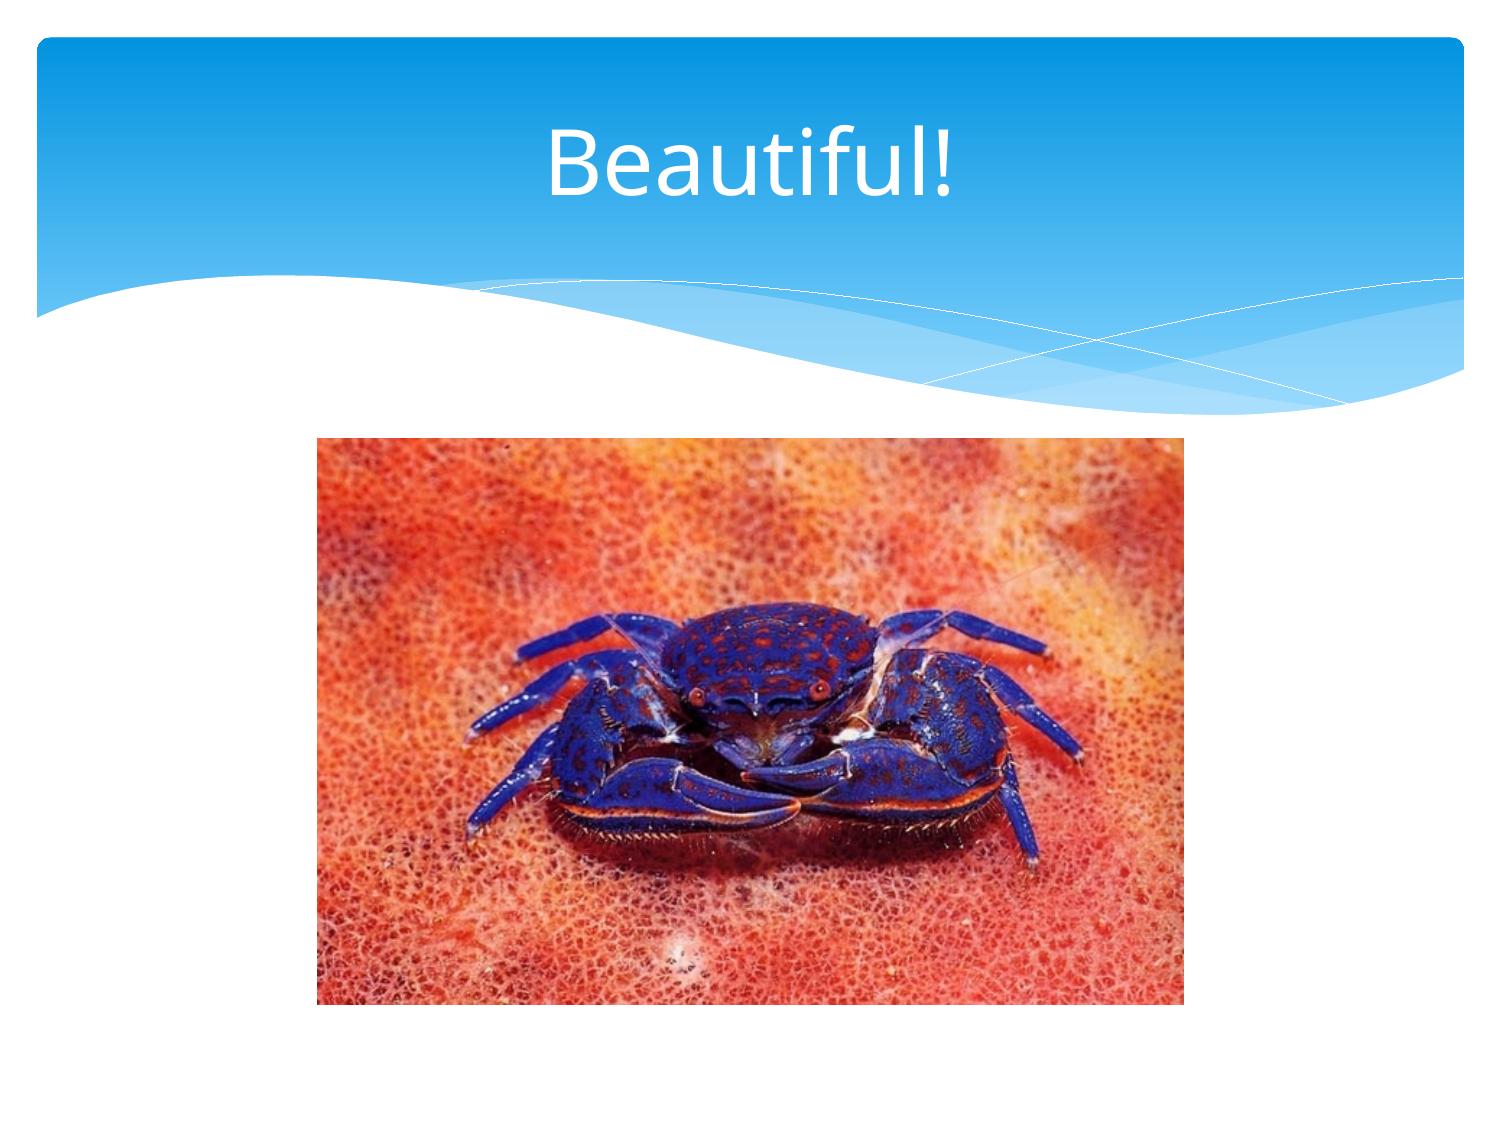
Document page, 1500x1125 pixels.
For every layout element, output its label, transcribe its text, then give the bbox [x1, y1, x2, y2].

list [317, 438, 1185, 1006]
title Beautiful! [75, 55, 1425, 261]
